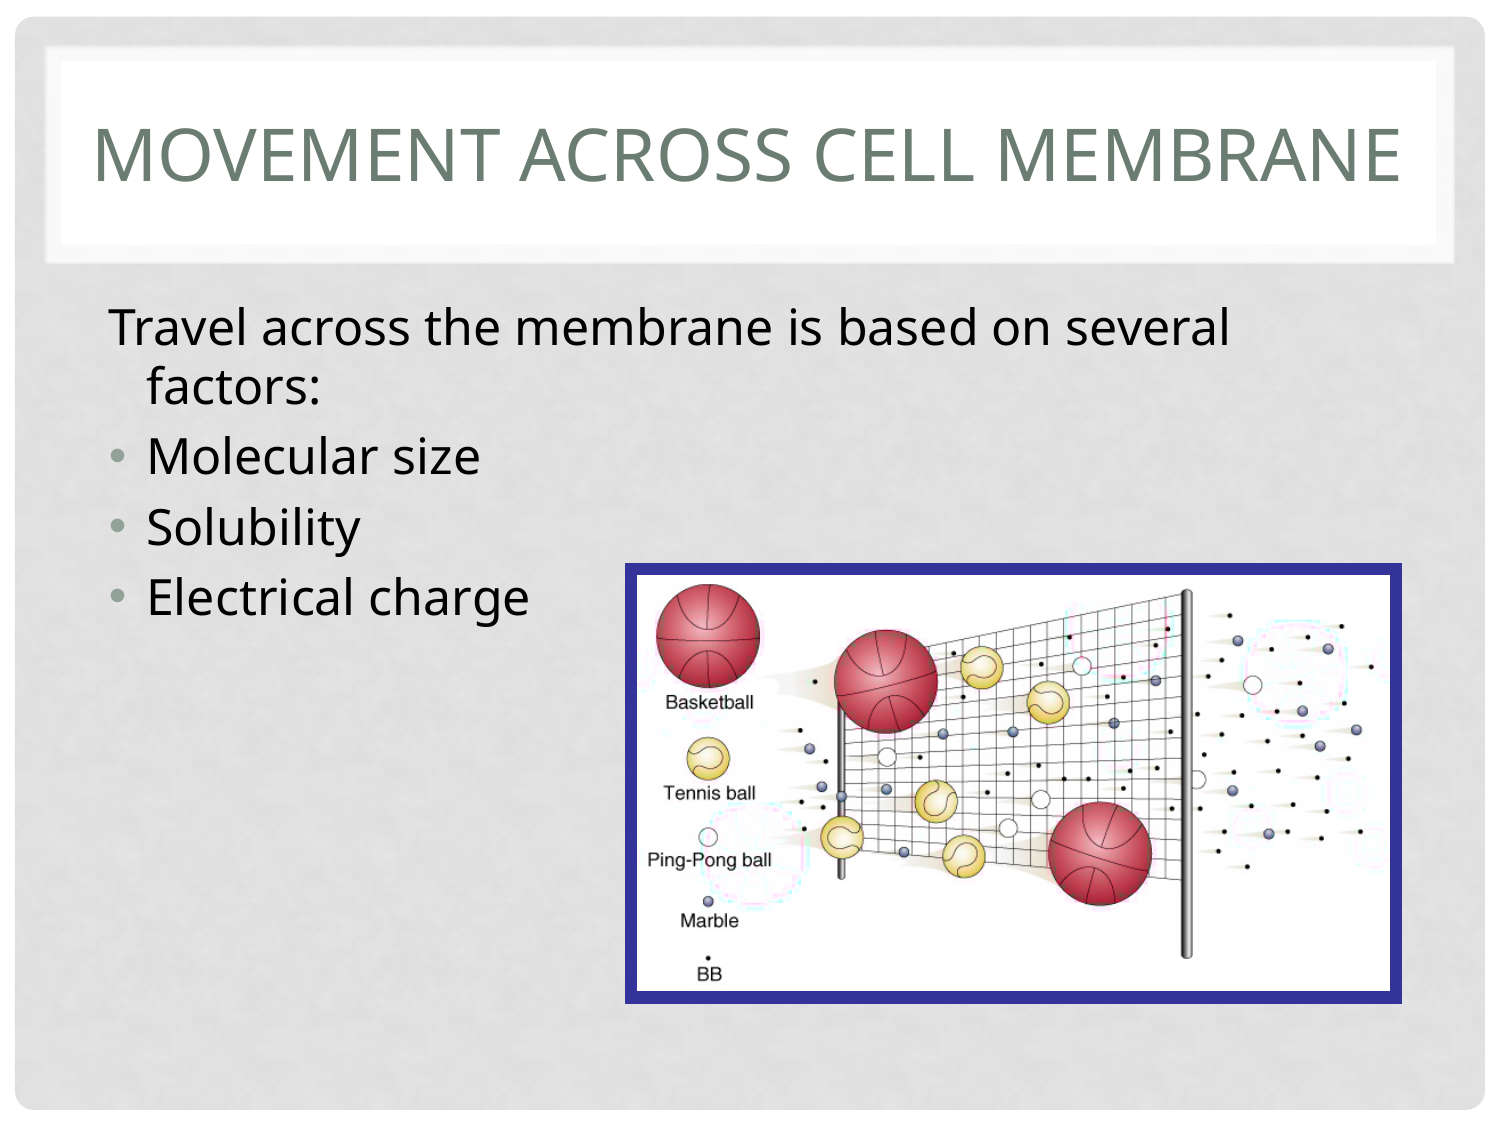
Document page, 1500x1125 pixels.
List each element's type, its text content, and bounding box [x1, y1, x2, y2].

title Movement across cell membrane [69, 66, 1425, 238]
list Travel across the membrane is based on several factors: Molecular size Solubility Electrical charge [75, 287, 1425, 1005]
picture [637, 574, 1391, 992]
